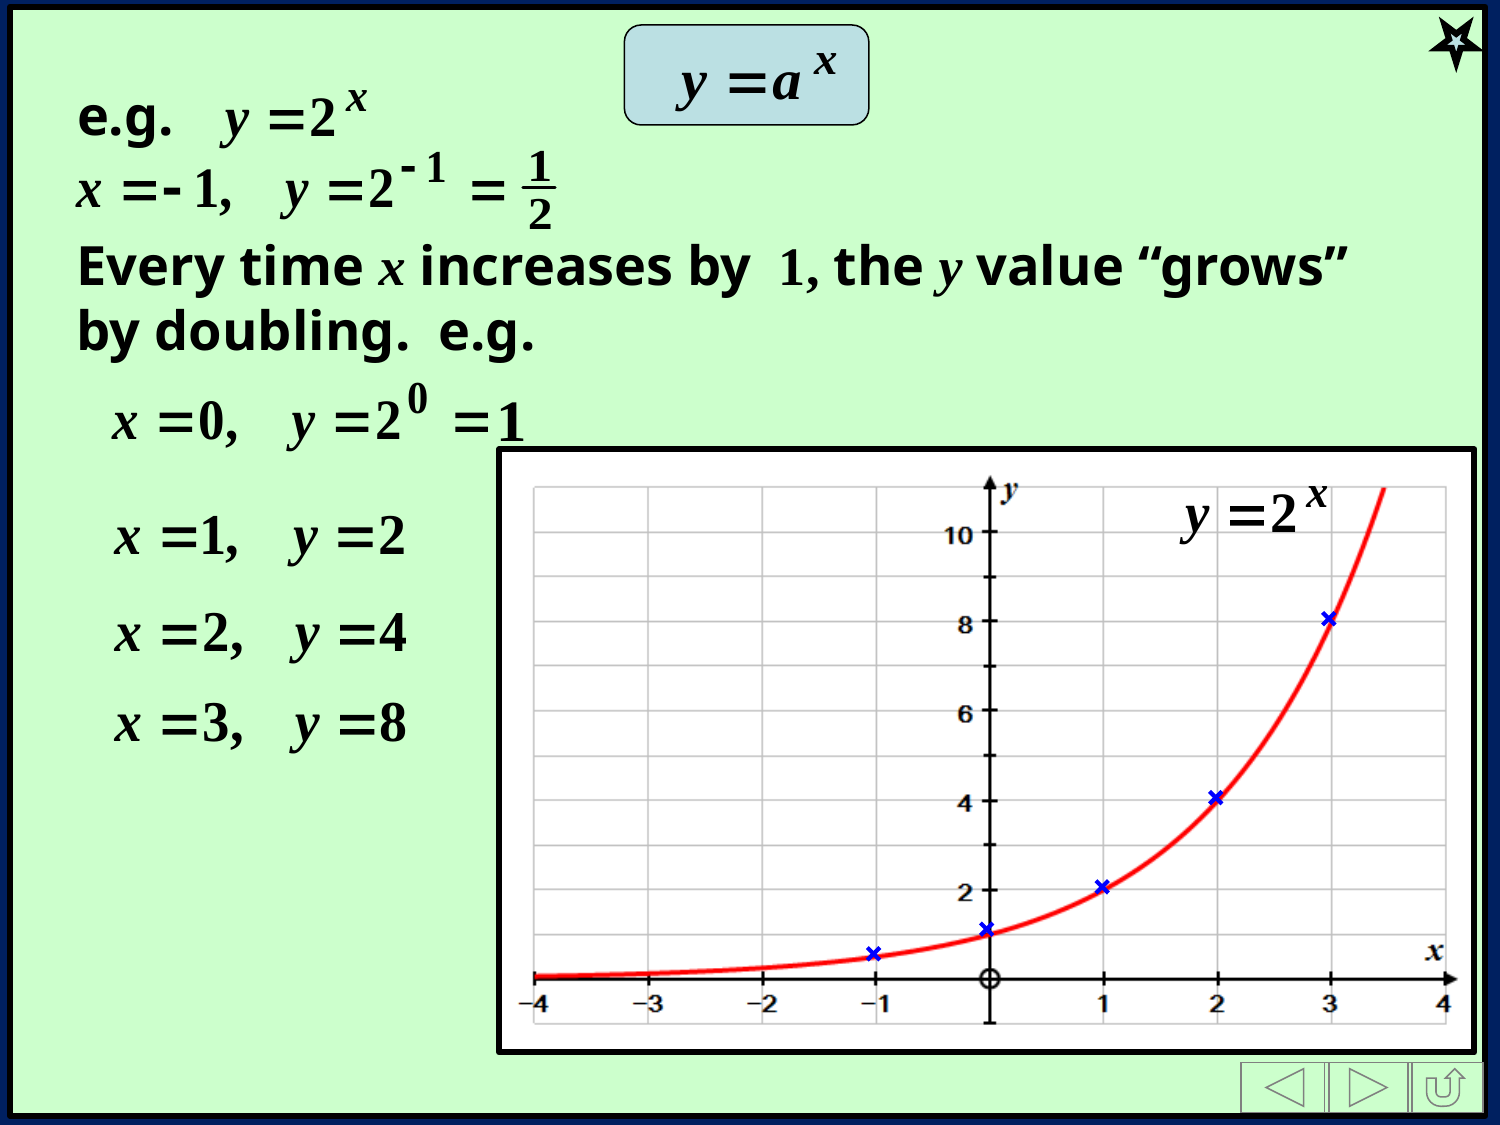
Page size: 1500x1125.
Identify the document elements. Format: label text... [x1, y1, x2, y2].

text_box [61, 133, 505, 233]
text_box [1095, 880, 1109, 894]
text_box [277, 689, 414, 767]
text_box [1437, 24, 1475, 63]
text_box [867, 947, 881, 961]
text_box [489, 388, 533, 449]
text_box Every time x increases by 1, the y value “grows” by doubling. e.g. [61, 223, 1375, 369]
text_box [1168, 458, 1336, 558]
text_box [510, 133, 566, 238]
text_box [277, 599, 414, 677]
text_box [99, 502, 273, 580]
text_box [62, 62, 376, 162]
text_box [99, 689, 276, 767]
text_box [275, 502, 412, 580]
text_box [97, 364, 492, 464]
picture [502, 452, 1472, 1050]
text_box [980, 922, 994, 936]
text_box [99, 599, 276, 677]
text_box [1209, 791, 1223, 805]
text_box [1322, 612, 1336, 626]
